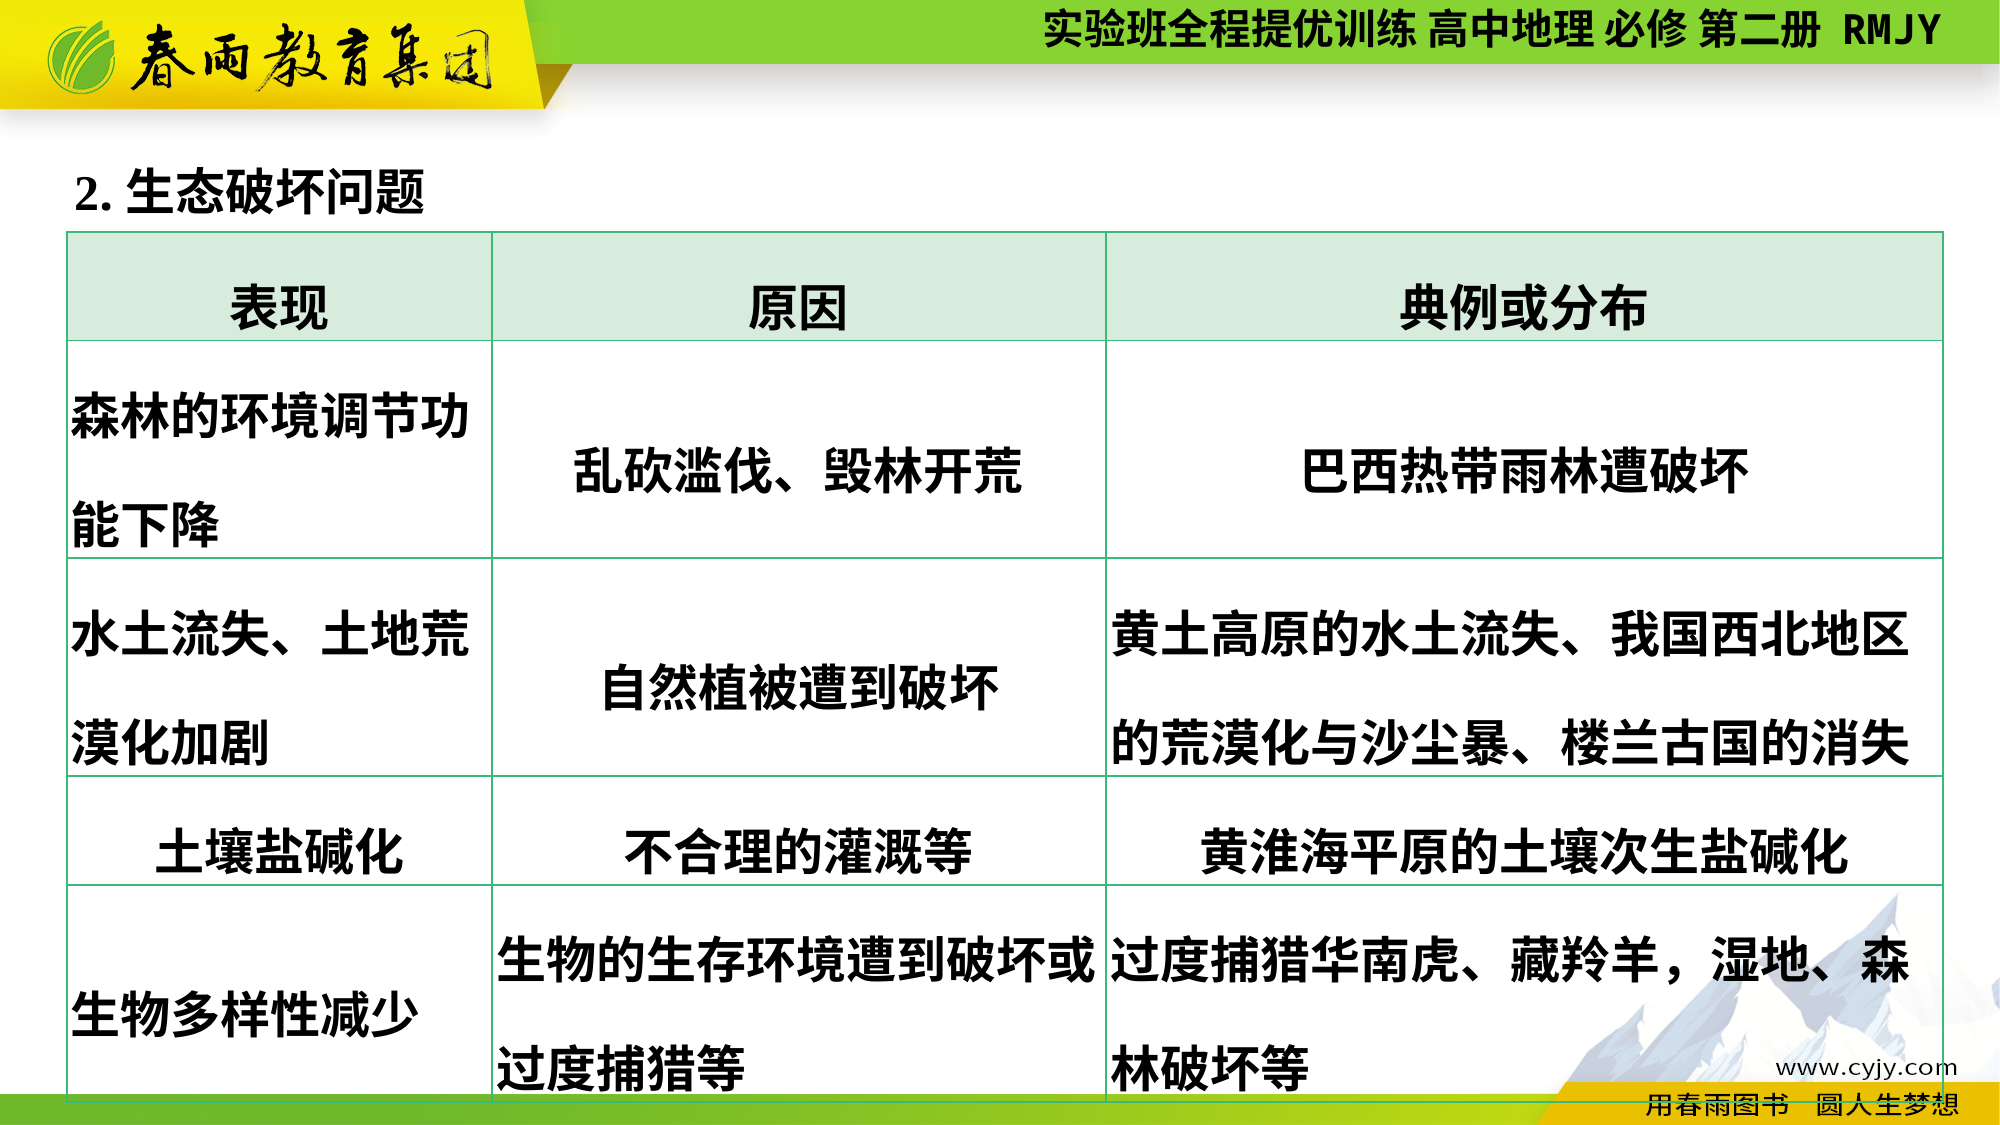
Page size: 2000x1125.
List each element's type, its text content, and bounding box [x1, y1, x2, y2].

table_cell 森林的环境调节功能下降 [68, 341, 491, 557]
table_header 表现 [68, 233, 491, 340]
table_cell 土壤盐碱化 [68, 777, 491, 884]
table_header 原因 [493, 233, 1105, 340]
table_cell 黄土高原的水土流失、我国西北地区的荒漠化与沙尘暴、楼兰古国的消失 [1107, 559, 1942, 775]
table_cell 乱砍滥伐、毁林开荒 [493, 341, 1105, 557]
table_cell 水土流失、土地荒漠化加剧 [68, 559, 491, 775]
list 2.生态破坏问题 [59, 122, 1944, 217]
table_cell 巴西热带雨林遭破坏 [1107, 341, 1942, 557]
table_cell 自然植被遭到破坏 [493, 559, 1105, 775]
table_cell 生物多样性减少 [68, 886, 491, 1101]
table_header 典例或分布 [1107, 233, 1942, 340]
table_cell 黄淮海平原的土壤次生盐碱化 [1107, 777, 1942, 884]
picture [0, 0, 2000, 1125]
table_cell 生物的生存环境遭到破坏或过度捕猎等 [493, 886, 1105, 1101]
table_cell 过度捕猎华南虎、藏羚羊，湿地、森林破坏等 [1107, 886, 1942, 1101]
table_cell 不合理的灌溉等 [493, 777, 1105, 884]
